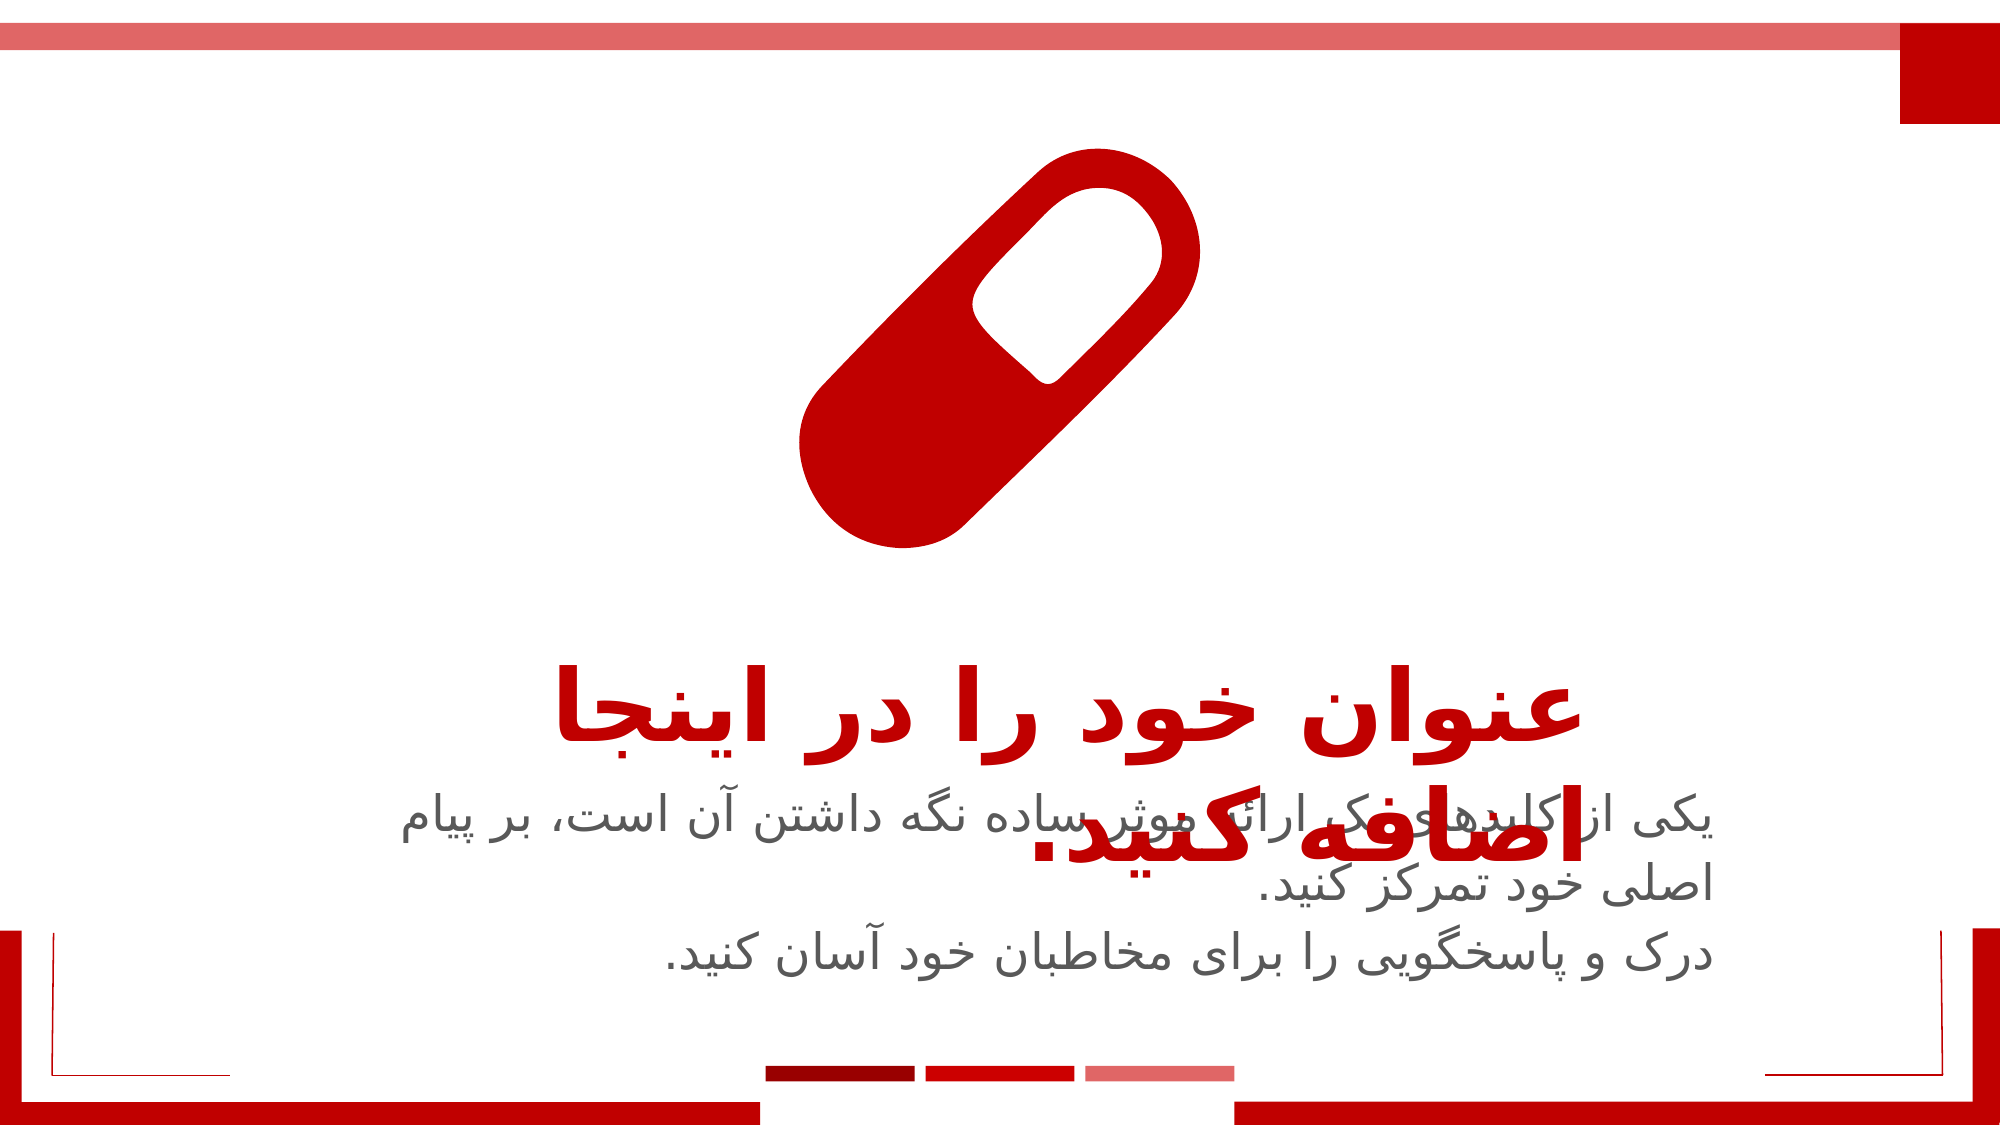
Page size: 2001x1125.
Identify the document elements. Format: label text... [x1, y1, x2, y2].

title عنوان خود را در اینجا اضافه کنید. [1058, 621, 1611, 747]
text_box [1058, 148, 1201, 434]
text_box [925, 1065, 946, 1082]
list یکی از کلیدهای یک ارائه موثر ساده نگه داشتن آن است، بر پیام اصلی خود تمرکز کنید. درک و پاسخگویی را برای مخاطبان خود آسان کنید. [264, 752, 1736, 1121]
text_box [1085, 1065, 1229, 1082]
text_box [1234, 928, 2000, 1125]
text_box [766, 1065, 915, 1082]
text_box [1055, 1065, 1075, 1082]
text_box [949, 0, 1051, 1074]
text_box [0, 930, 761, 1125]
title عنوان خود را در اینجا اضافه کنید. [264, 621, 943, 747]
text_box [799, 262, 943, 549]
